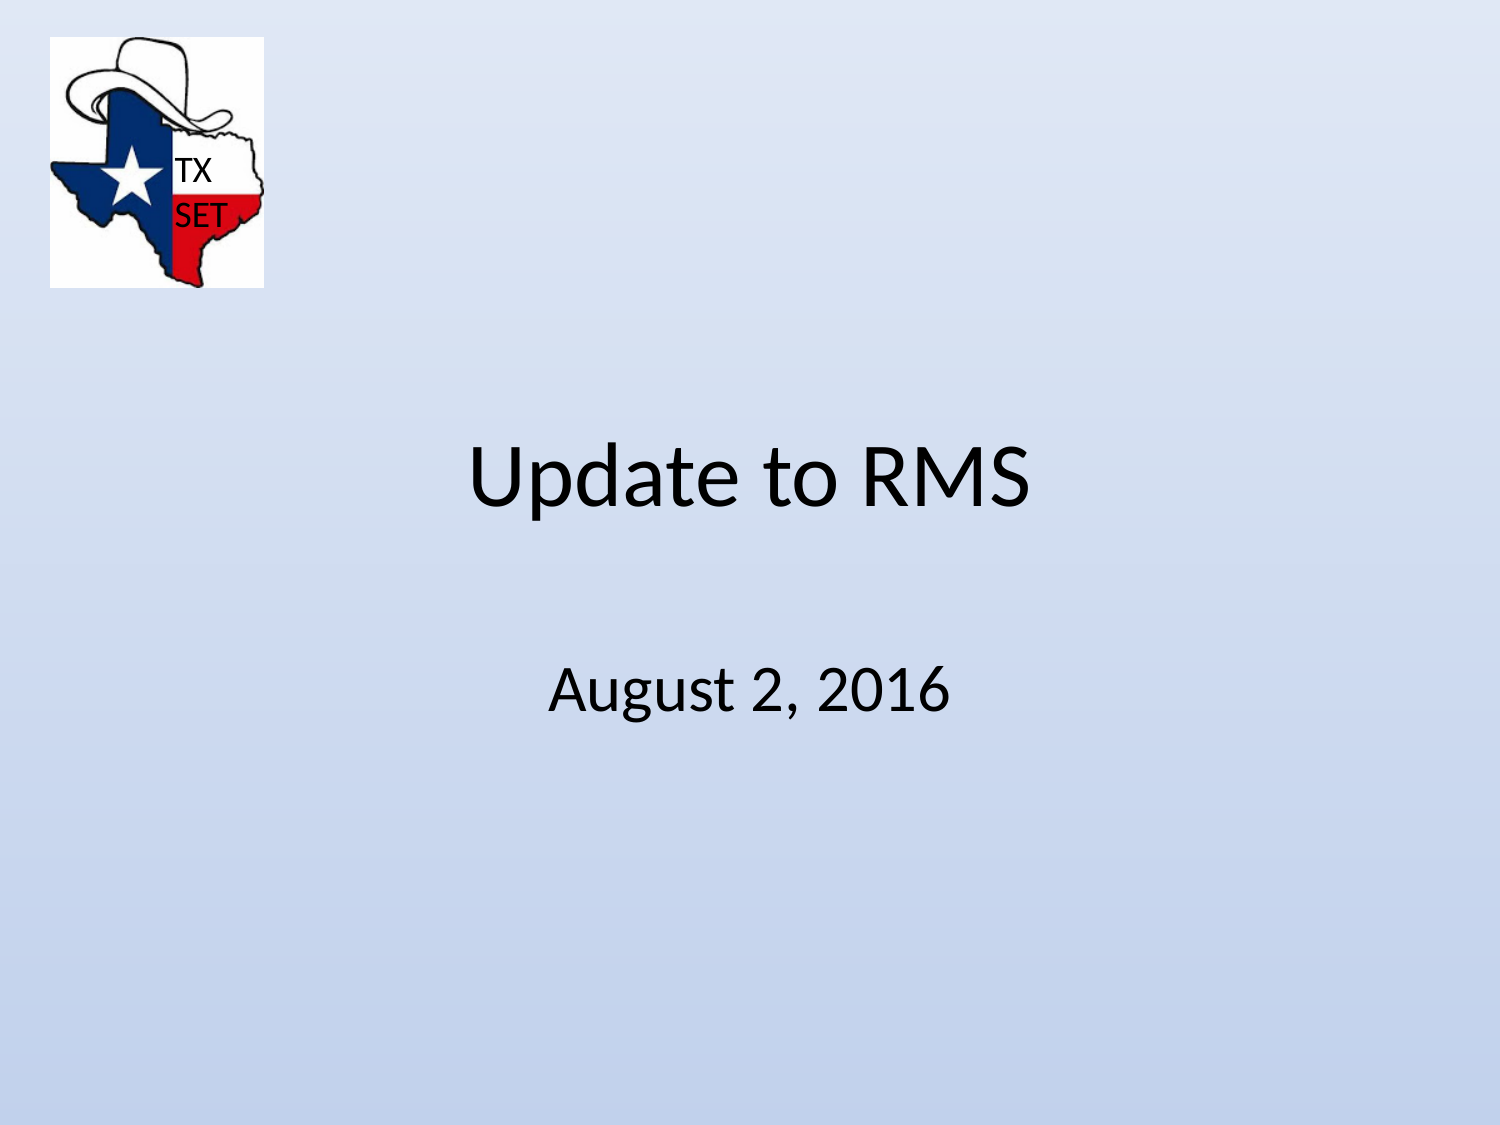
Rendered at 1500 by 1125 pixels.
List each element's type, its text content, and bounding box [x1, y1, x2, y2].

title Update to RMS [112, 349, 1388, 591]
subtitle August 2, 2016 [225, 637, 1275, 925]
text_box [49, 37, 264, 288]
